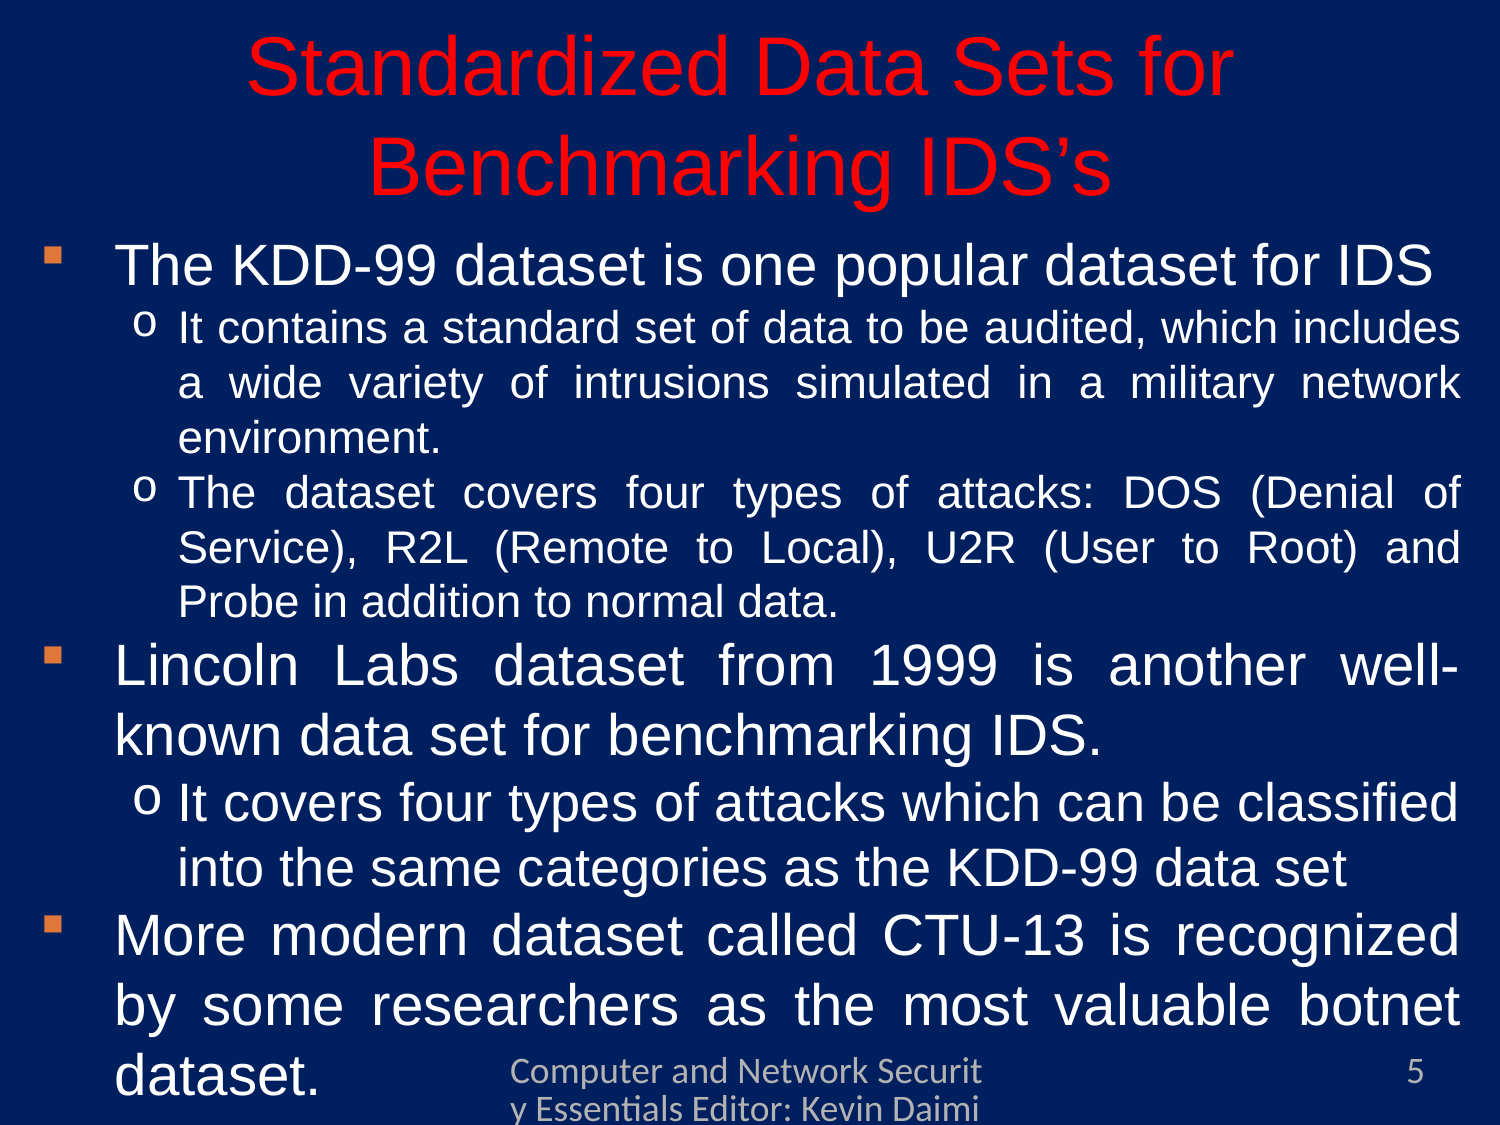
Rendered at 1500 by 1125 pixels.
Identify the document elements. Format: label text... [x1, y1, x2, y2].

slide_number 5 [1080, 1046, 1425, 1103]
footer Computer and Network Security Essentials Editor: Kevin Daimi Associate Editors: Guillermo Francia, Levent Ertaul, Luis H. Encinas, Eman El-Sheikh Published by Springer [510, 1046, 990, 1103]
list The KDD-99 dataset is one popular dataset for IDS It contains a standard set of data to be audited, which includes a wide variety of intrusions simulated in a military network environment. The dataset covers four types of attacks: DOS (Denial of Service), R2L (Remote to Local), U2R (User to Root) and Probe in addition to normal data. Lincoln Labs dataset from 1999 is another well-known data set for benchmarking IDS. It covers four types of attacks which can be classified into the same categories as the KDD-99 data set More modern dataset called CTU-13 is recognized by some researchers as the most valuable botnet dataset. [37, 227, 1463, 1116]
title Standardized Data Sets for Benchmarking IDS’s [24, 12, 1456, 215]
